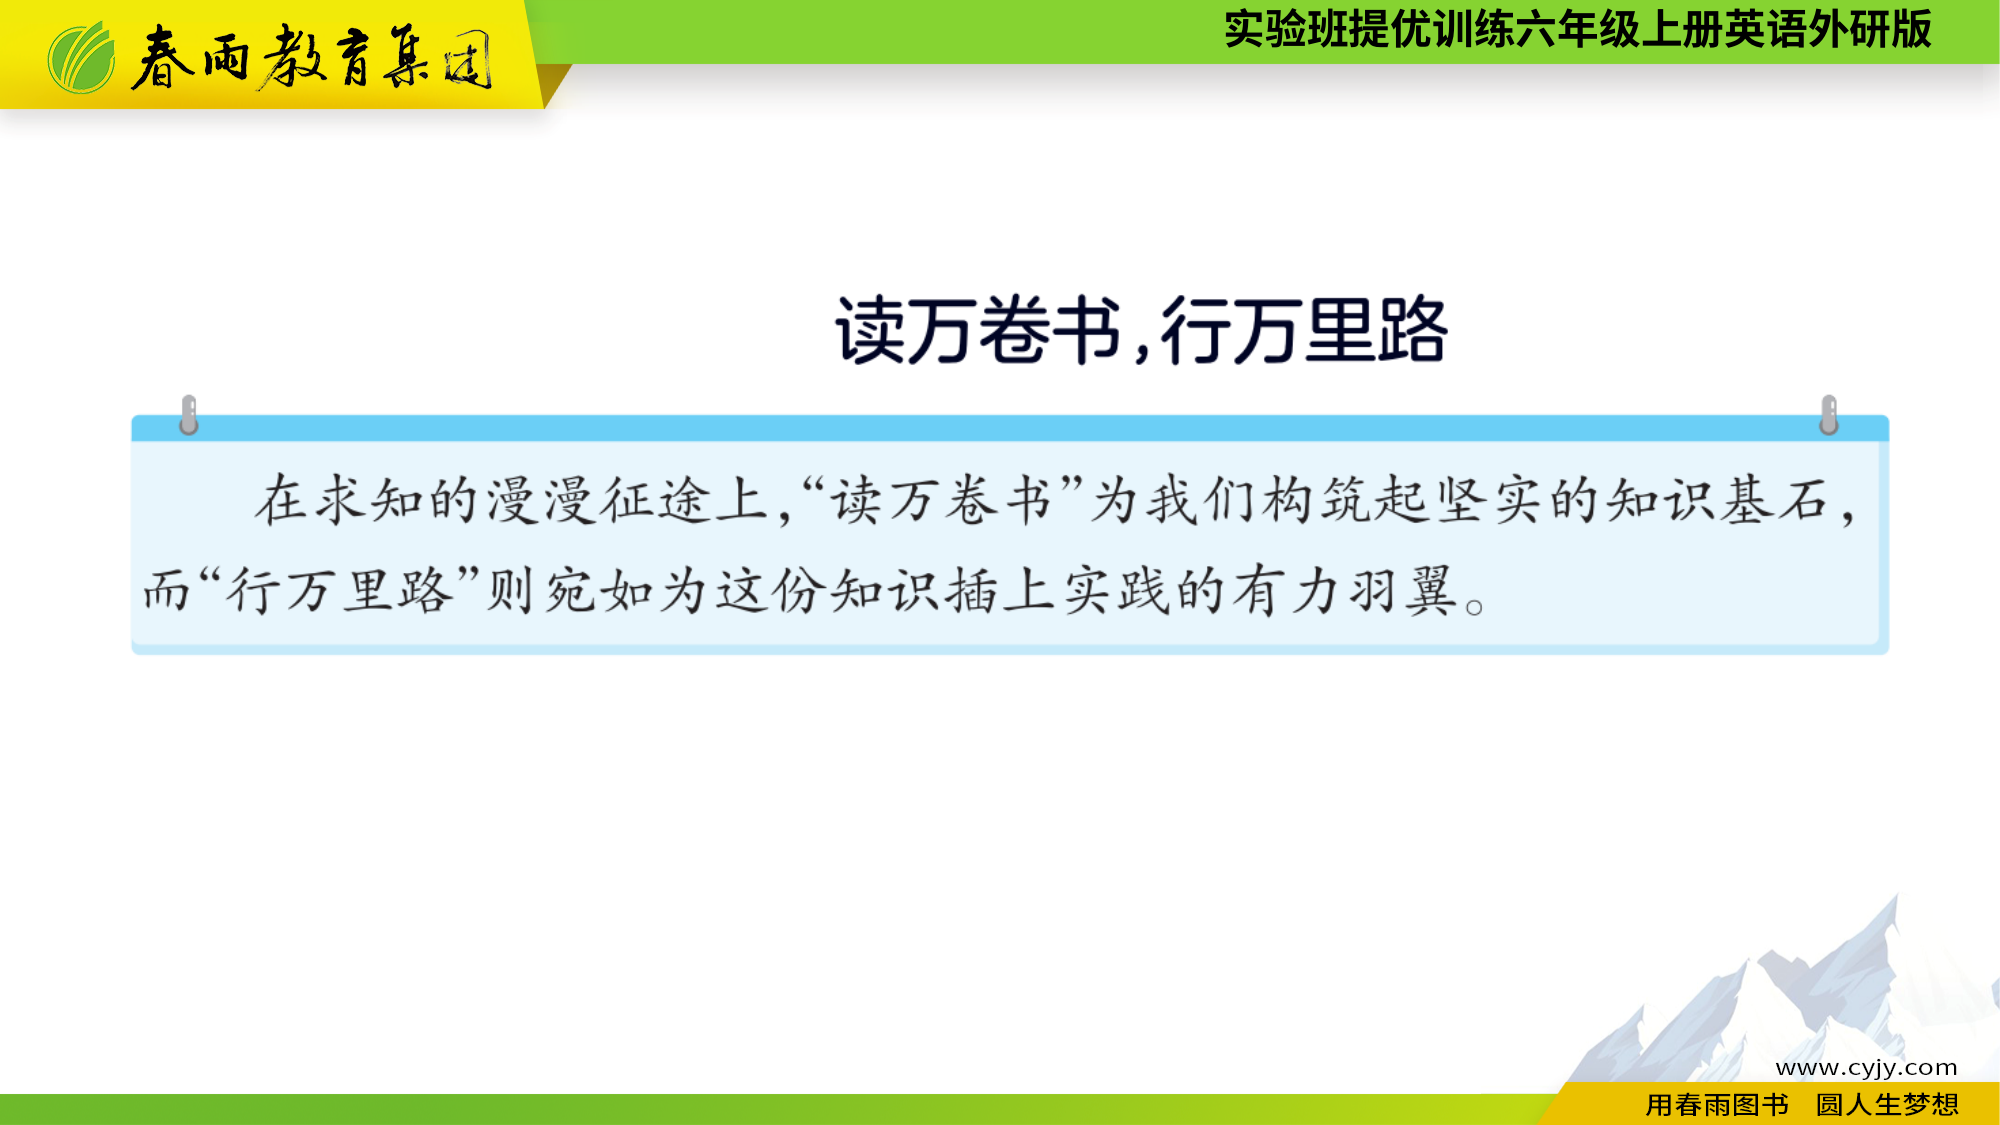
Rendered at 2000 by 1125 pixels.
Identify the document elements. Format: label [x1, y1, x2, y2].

text_box [113, 263, 1918, 681]
picture [0, 0, 2000, 1125]
